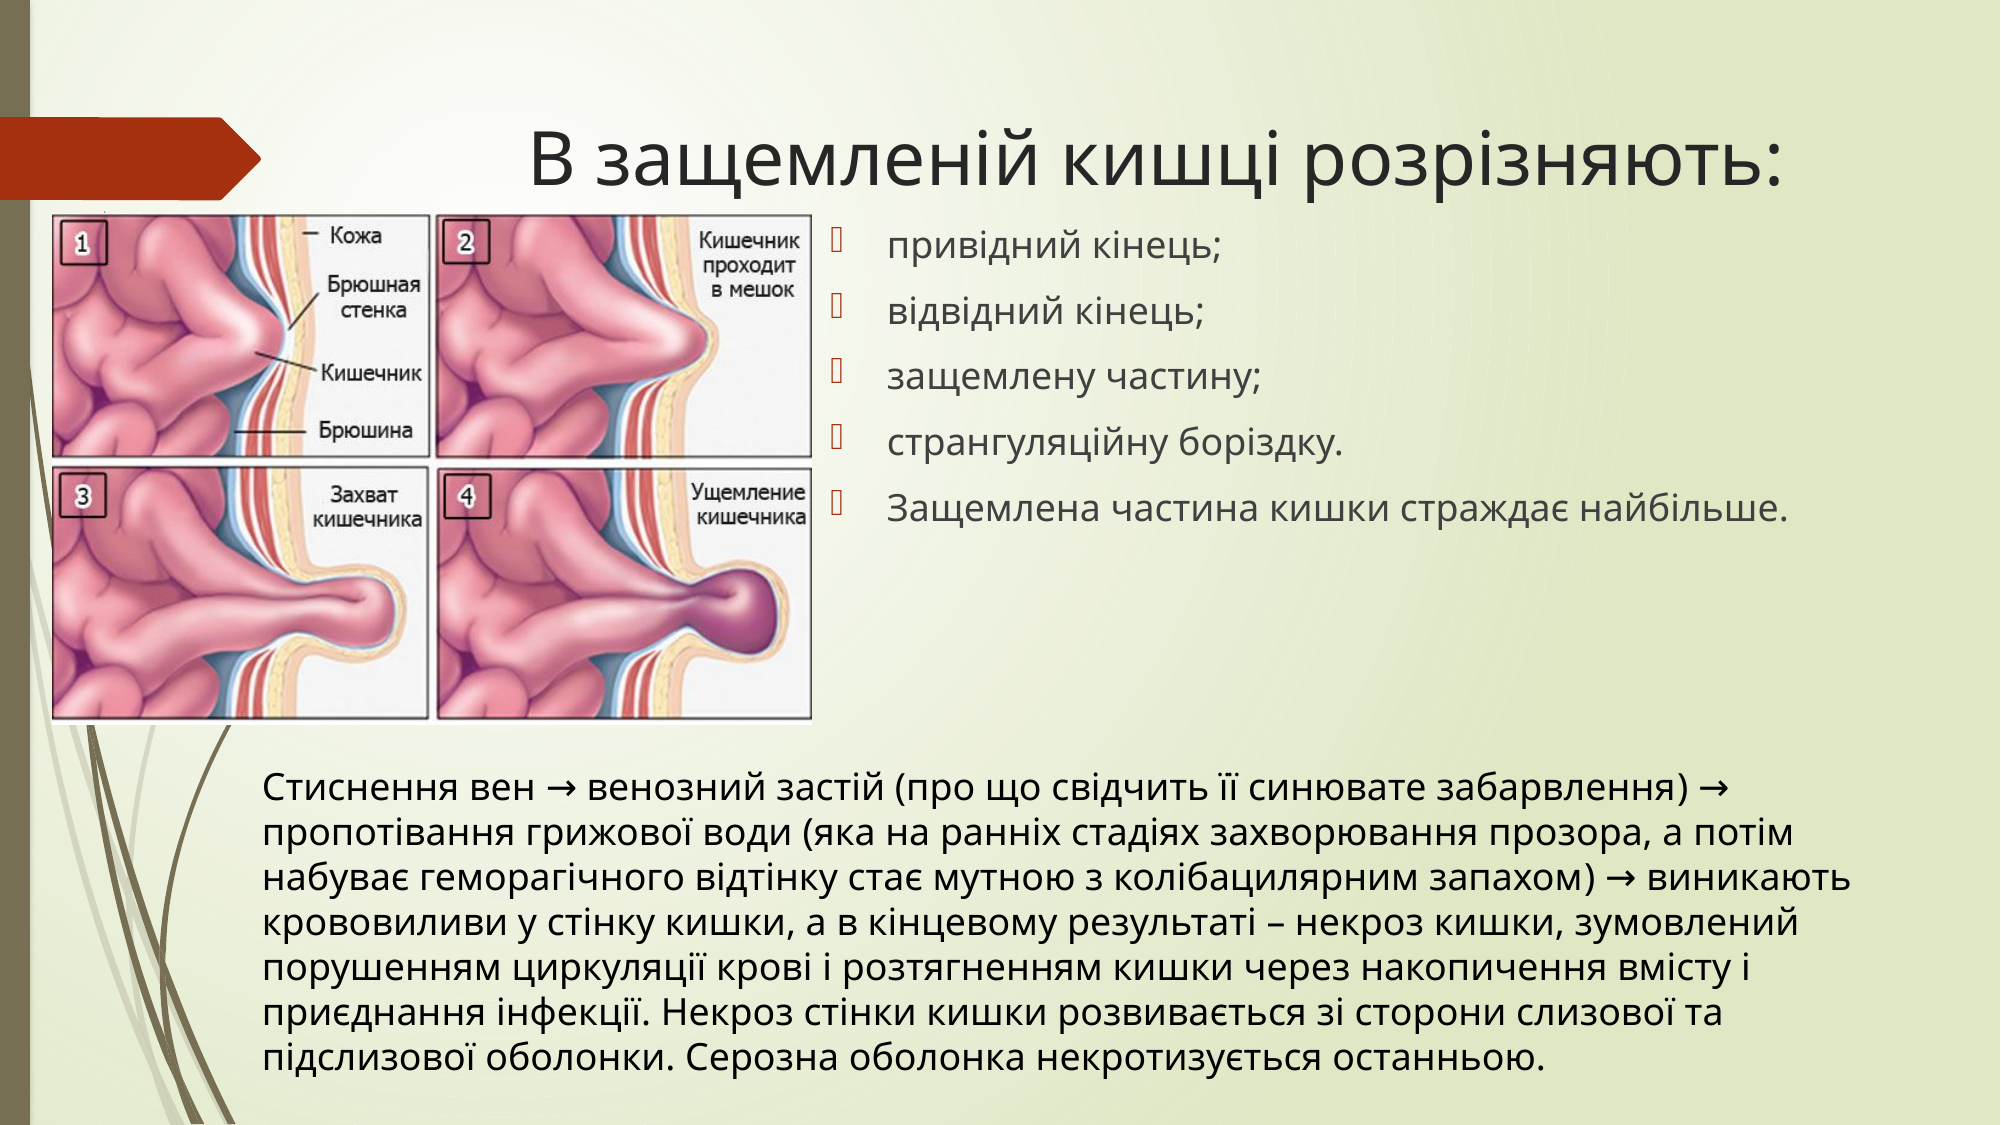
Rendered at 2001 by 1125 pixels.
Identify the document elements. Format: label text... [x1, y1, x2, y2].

list привідний кінець; відвідний кінець; защемлену частину; странгуляційну боріздку. Защемлена частина кишки страждає найбільше. [815, 213, 1983, 565]
picture [52, 213, 813, 725]
text_box Стиснення вен → венозний застій (про що свідчить її синювате забарвлення) → пропотівання грижової води (яка на ранніх стадіях захворювання прозора, а потім набуває геморагічного відтінку стає мутною з колібацилярним запахом) → виникають крововиливи у стінку кишки, а в кінцевому результаті – некроз кишки, зумовлений порушенням циркуляції крові і розтягненням кишки через накопичення вмісту і приєднання інфекції. Некроз стінки кишки розвивається зі сторони слизової та підслизової оболонки. Серозна оболонка некротизується останньою. [247, 755, 1957, 1086]
title В защемленій кишці розрізняють: [425, 102, 1888, 214]
